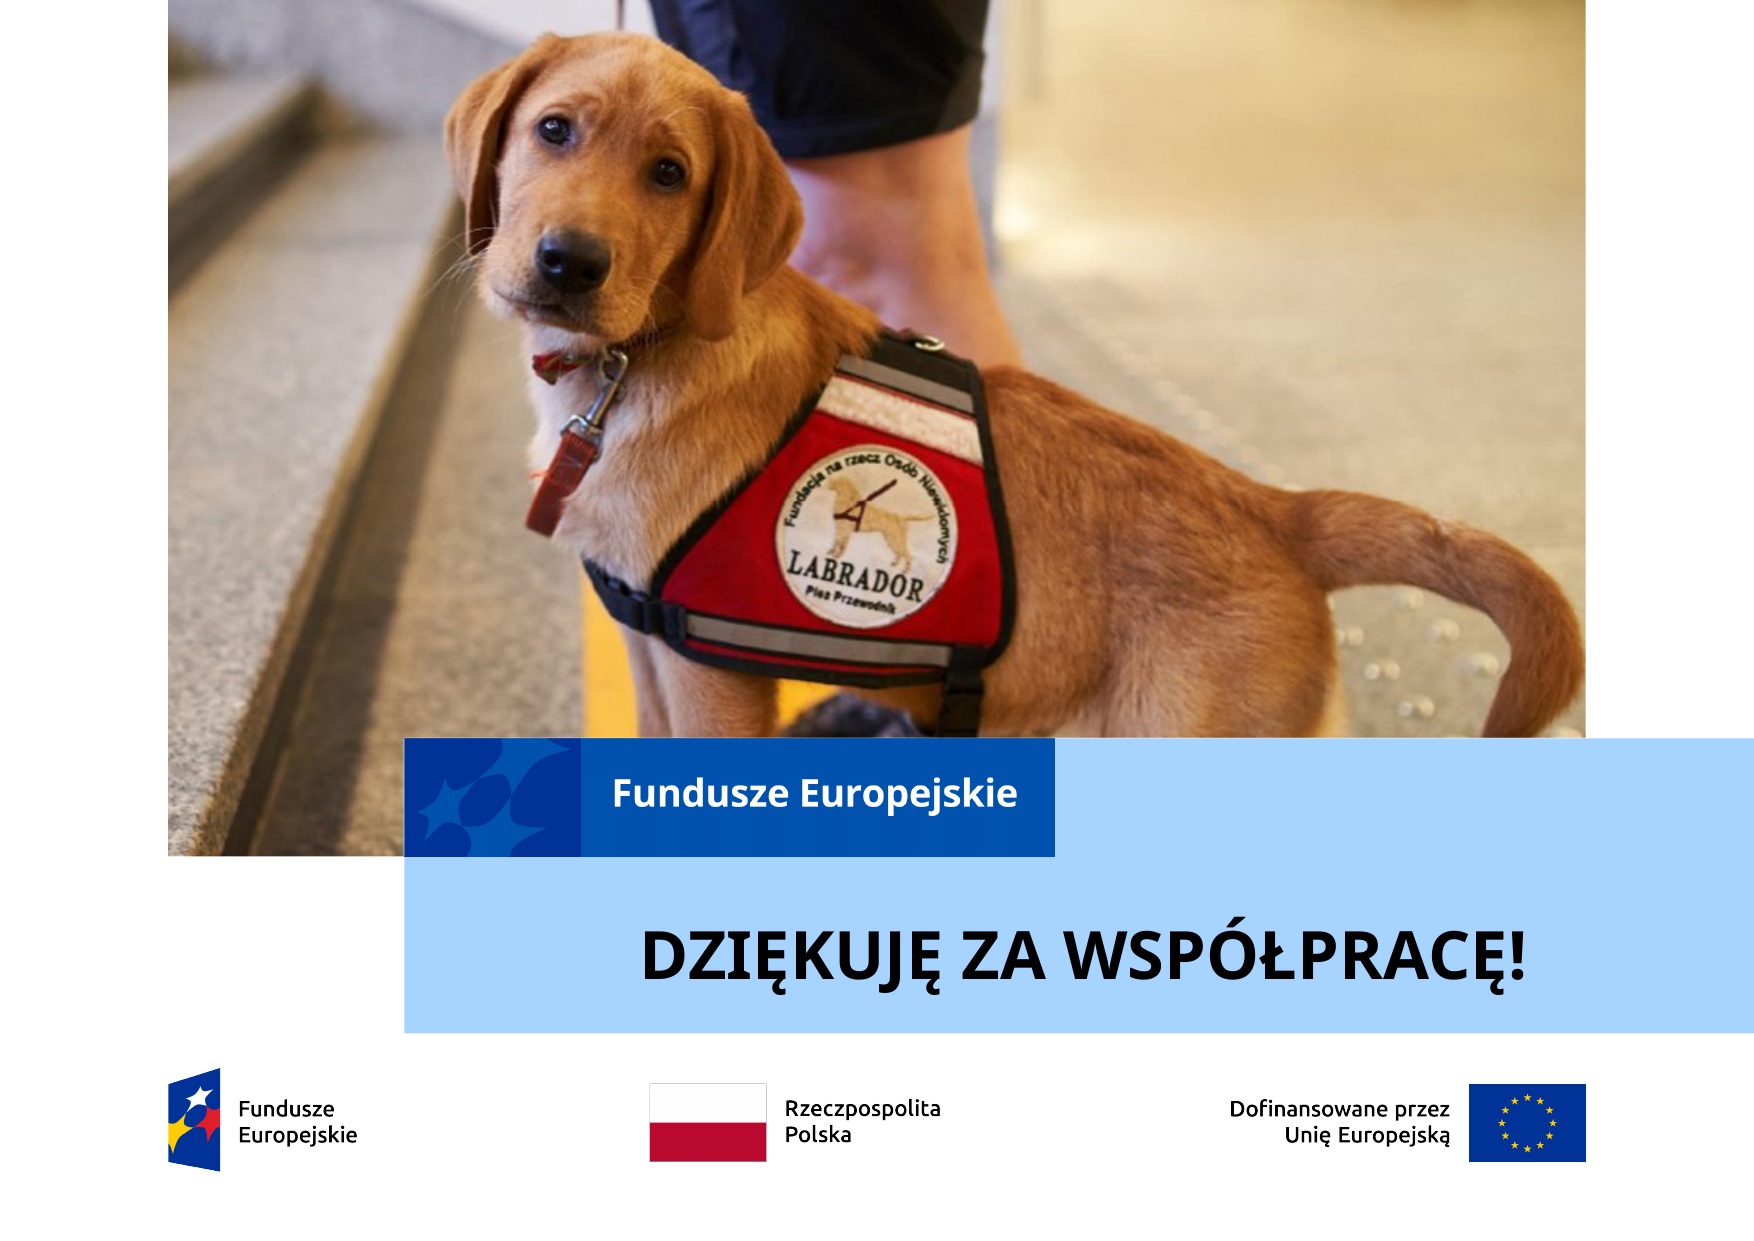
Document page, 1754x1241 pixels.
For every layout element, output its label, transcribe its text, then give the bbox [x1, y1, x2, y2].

picture [610, 1044, 979, 1201]
title DZIĘKUJĘ ZA WSPÓŁPRACĘ! [463, 917, 1704, 1034]
picture [168, 0, 1586, 857]
picture [1192, 1045, 1625, 1201]
picture [129, 1045, 396, 1201]
